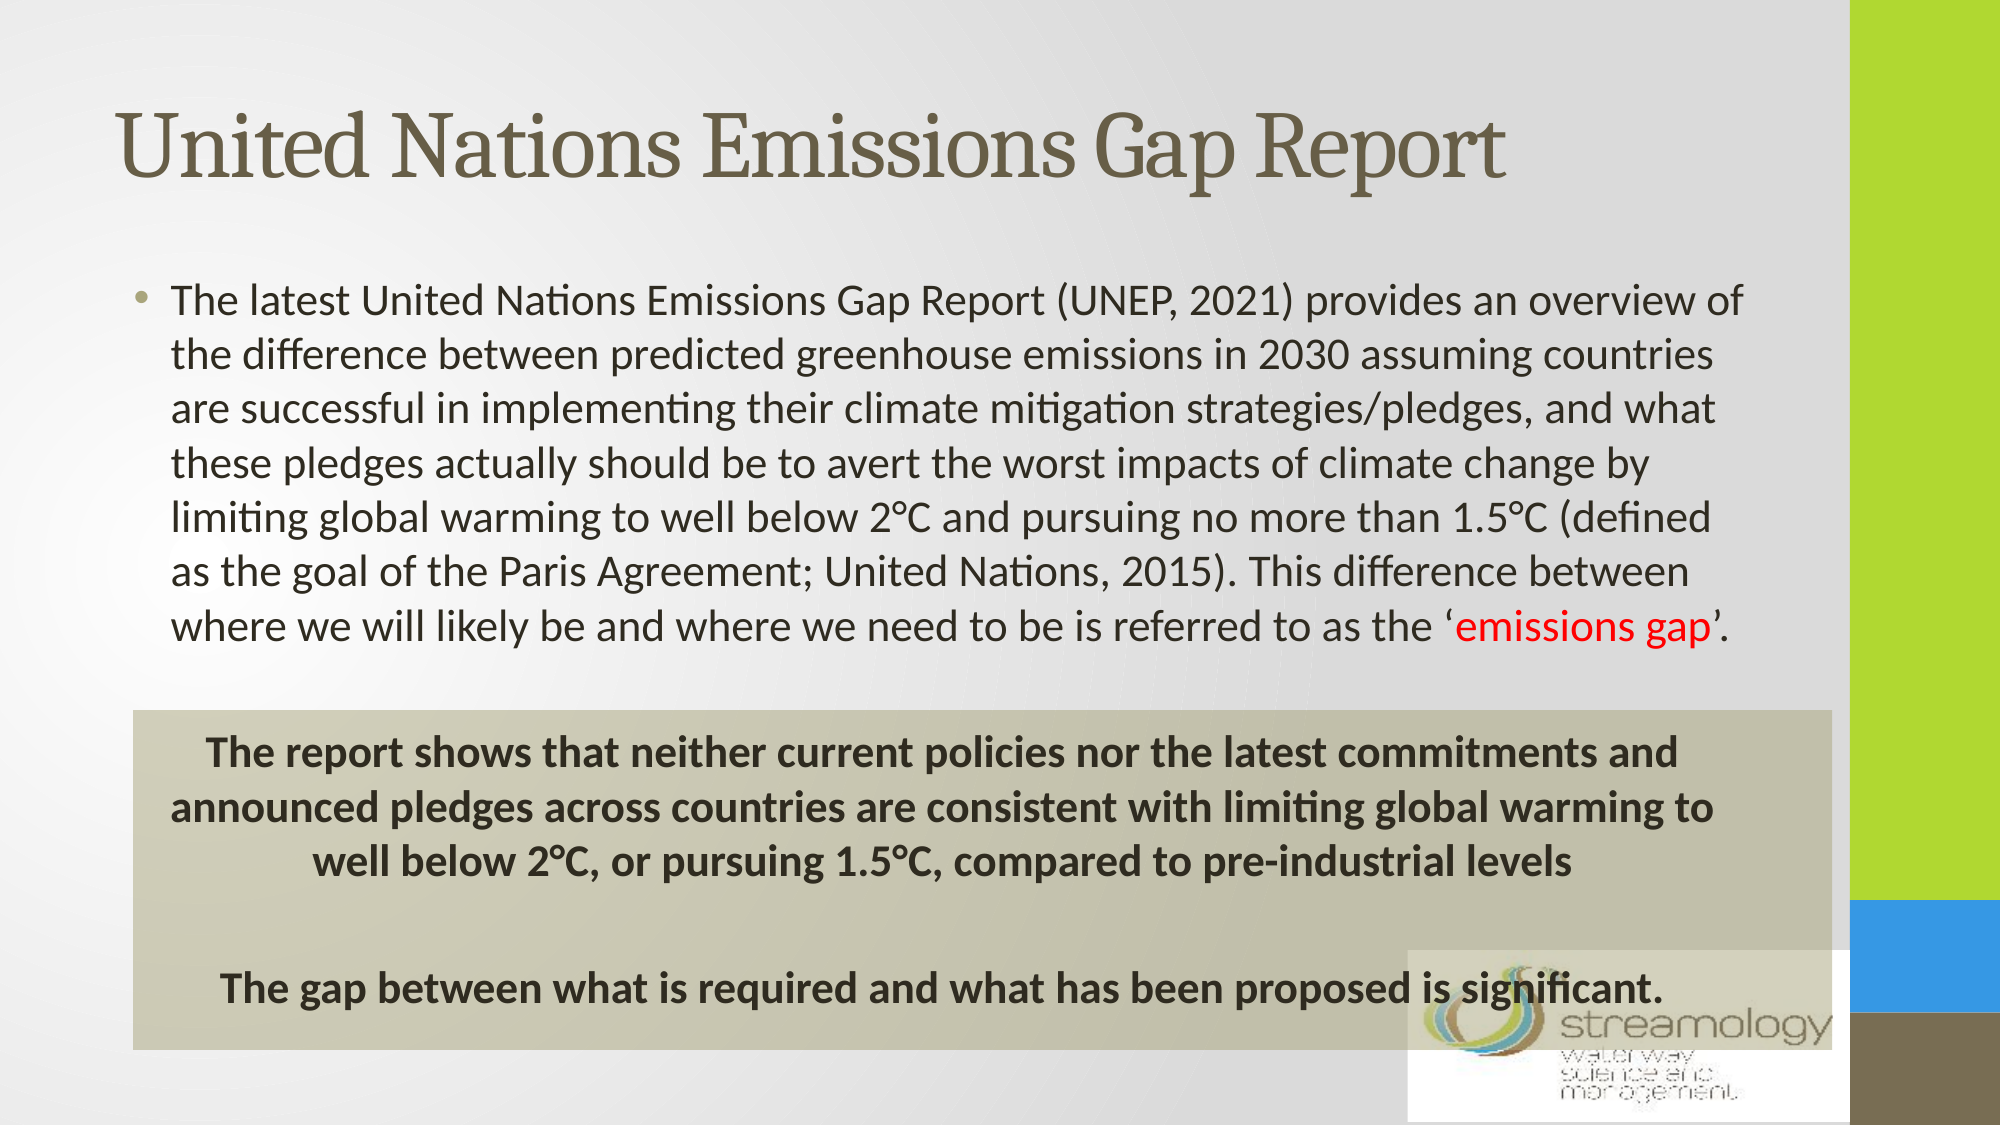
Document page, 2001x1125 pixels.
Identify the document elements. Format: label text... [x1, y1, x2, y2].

list The latest United Nations Emissions Gap Report (UNEP, 2021) provides an overview of the difference between predicted greenhouse emissions in 2030 assuming countries are successful in implementing their climate mitigation strategies/pledges, and what these pledges actually should be to avert the worst impacts of climate change by limiting global warming to well below 2°C and pursuing no more than 1.5°C (defined as the goal of the Paris Agreement; United Nations, 2015). This difference between where we will likely be and where we need to be is referred to as the ‘emissions gap’. The report shows that neither current policies nor the latest commitments and announced pledges across countries are consistent with limiting global warming to well below 2°C, or pursuing 1.5°C, compared to pre-industrial levels The gap between what is required and what has been proposed is significant. [99, 262, 1767, 1050]
title United Nations Emissions Gap Report [99, 45, 1767, 233]
picture [1407, 950, 1850, 1122]
text_box [1767, 710, 1833, 1050]
